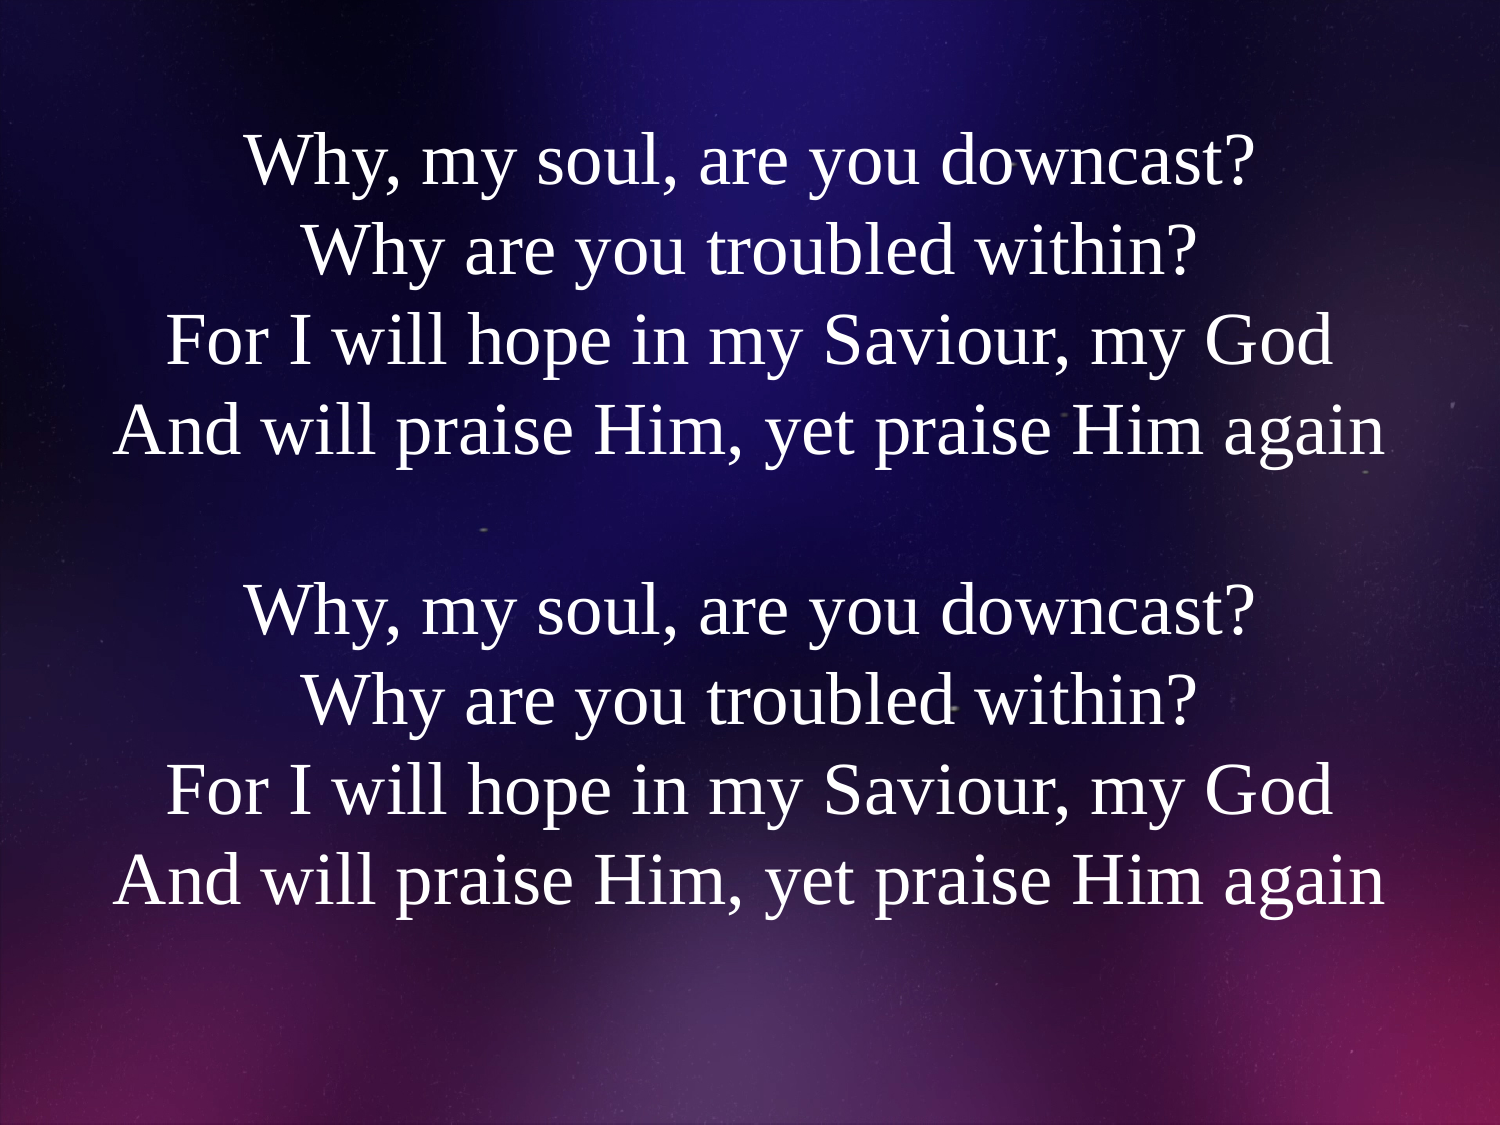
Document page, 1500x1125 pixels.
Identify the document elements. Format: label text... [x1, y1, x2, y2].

picture [0, 0, 1500, 1125]
title Why, my soul, are you downcast? Why are you troubled within? For I will hope in my Saviour, my God And will praise Him, yet praise Him again Why, my soul, are you downcast? Why are you troubled within? For I will hope in my Saviour, my God And will praise Him, yet praise Him again [88, 420, 1412, 609]
